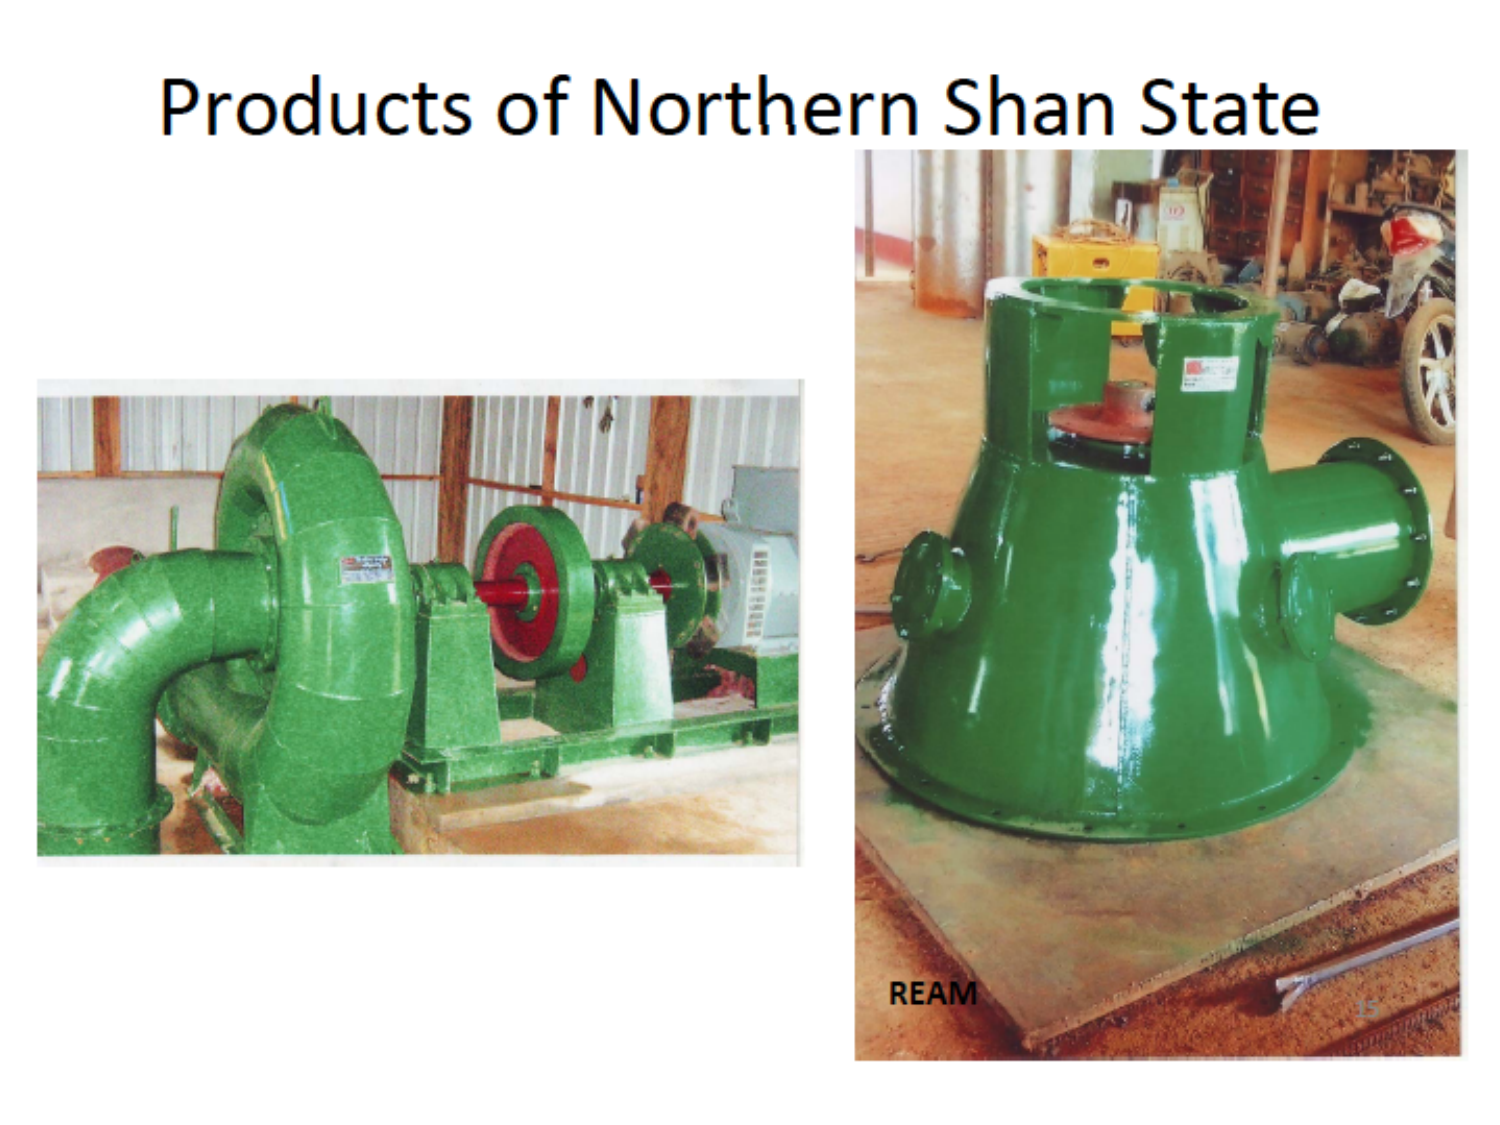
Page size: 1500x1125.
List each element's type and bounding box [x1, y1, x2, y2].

picture [21, 48, 1479, 1077]
